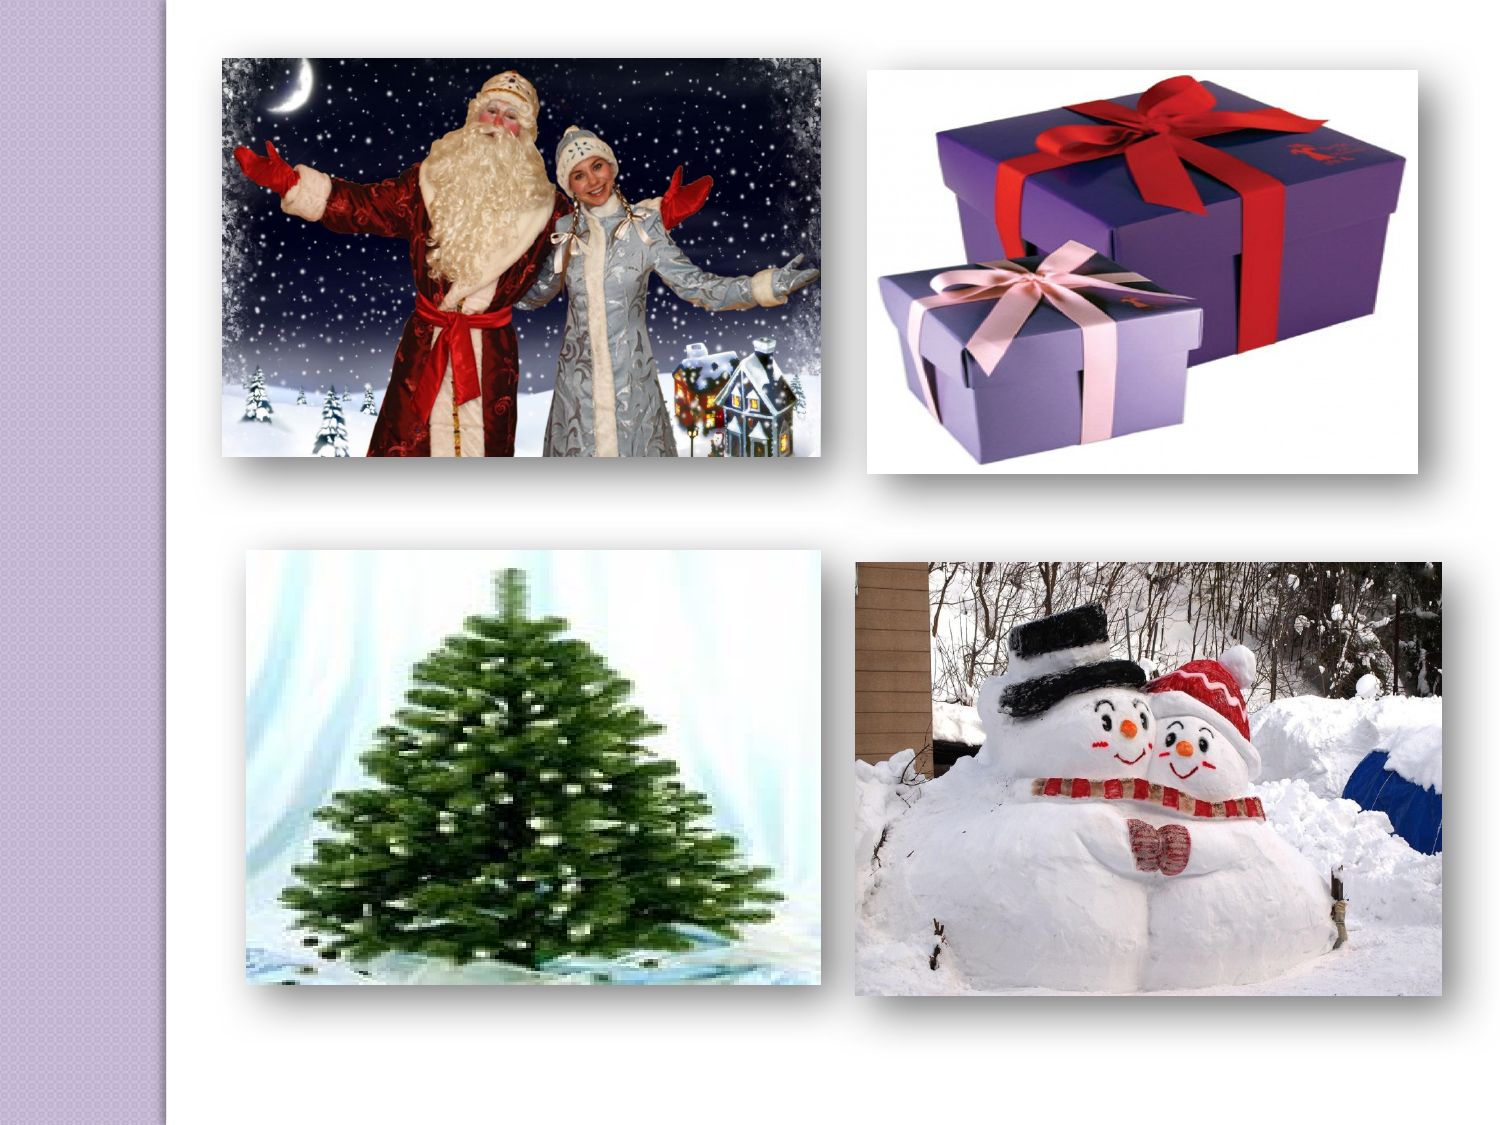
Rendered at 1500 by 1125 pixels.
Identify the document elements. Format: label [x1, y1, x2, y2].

picture [855, 562, 1442, 997]
picture [222, 58, 821, 458]
picture [245, 550, 821, 985]
picture [866, 70, 1419, 474]
